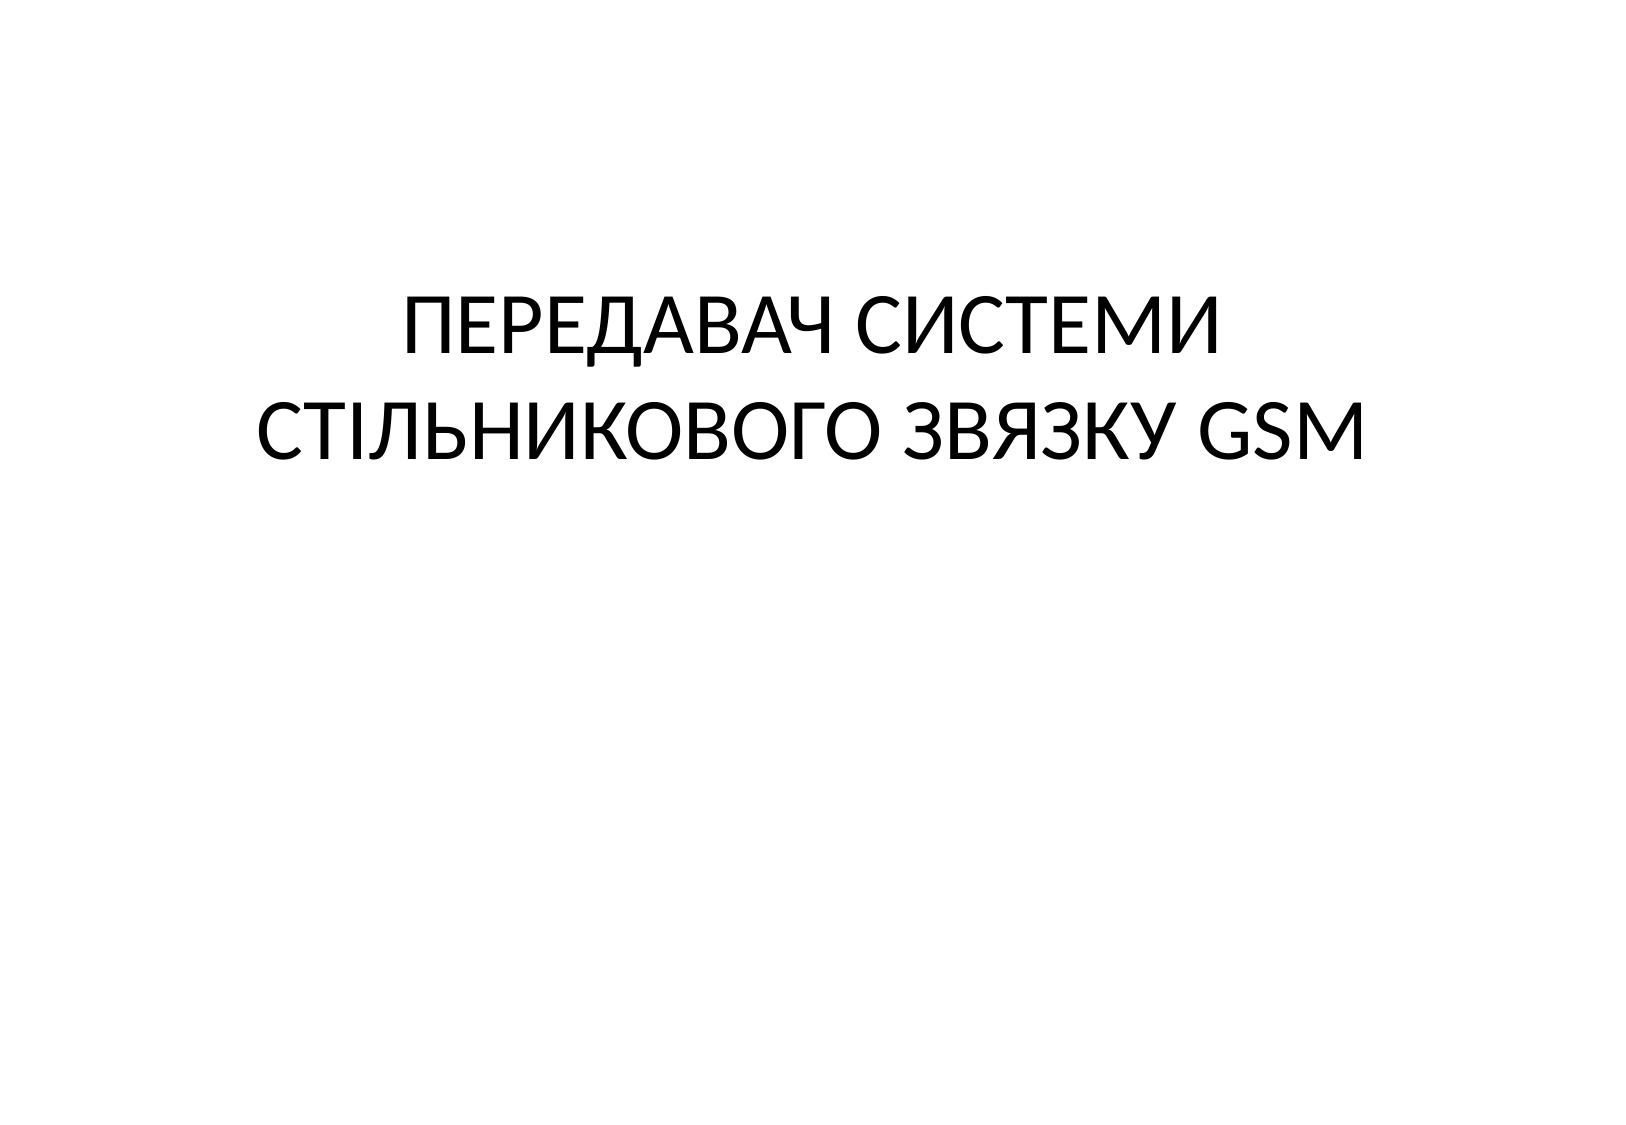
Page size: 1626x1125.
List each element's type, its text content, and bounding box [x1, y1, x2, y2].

title ПЕРЕДАВАЧ СИСТЕМИ СТІЛЬНИКОВОГО ЗВЯЗКУ GSM [121, 257, 1504, 591]
